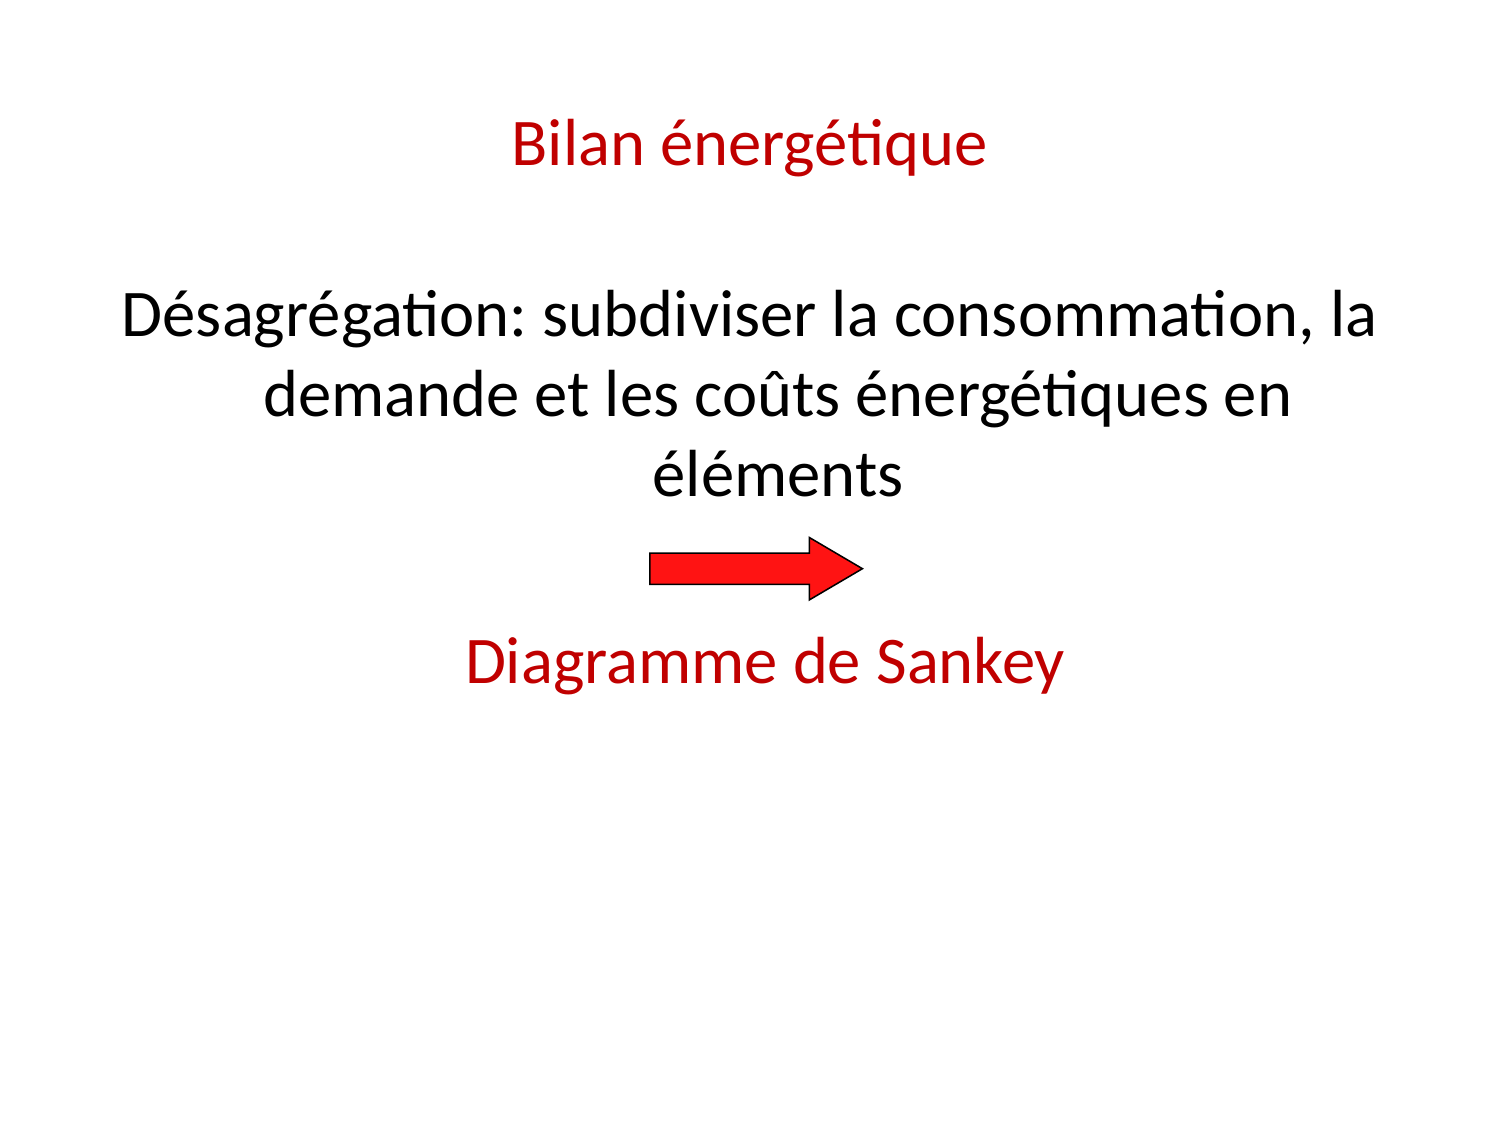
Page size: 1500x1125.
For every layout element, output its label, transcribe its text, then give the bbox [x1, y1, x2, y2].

title Bilan énergétique [75, 45, 1425, 233]
list Désagrégation: subdiviser la consommation, la demande et les coûts énergétiques en éléments Diagramme de Sankey [75, 262, 1425, 1005]
text_box [649, 537, 863, 600]
